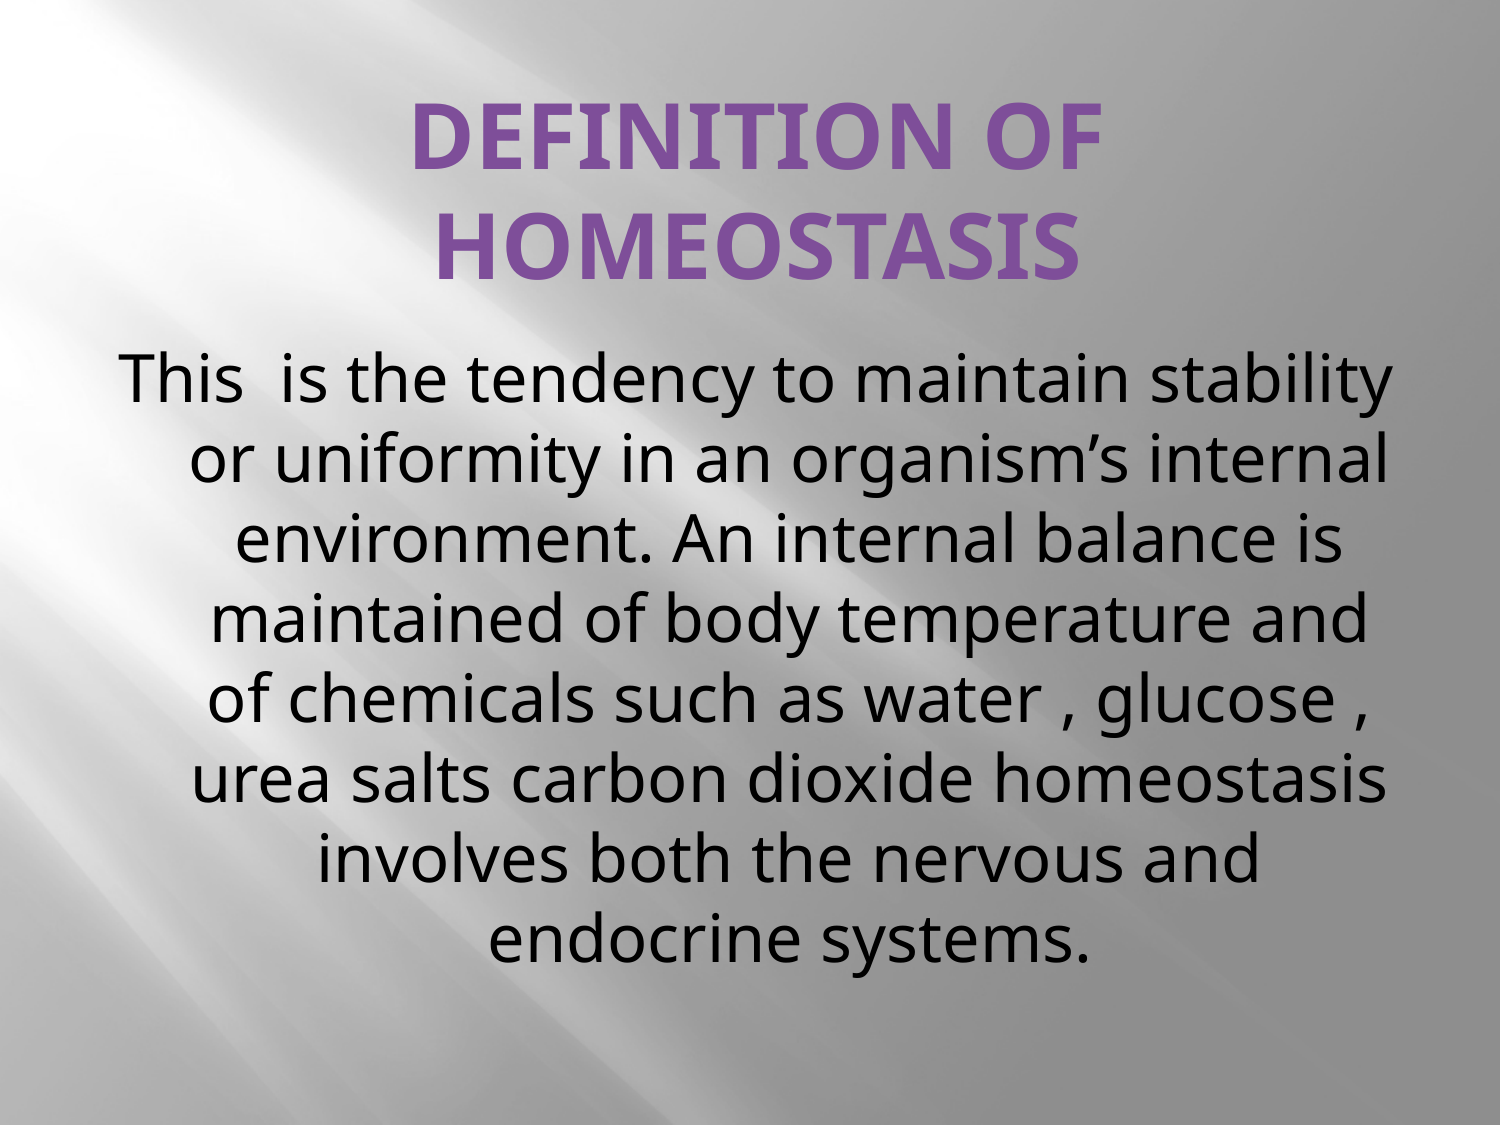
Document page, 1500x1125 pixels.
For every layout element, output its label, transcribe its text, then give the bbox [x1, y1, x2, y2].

title DEFINITION OF HOMEOSTASIS [82, 93, 1432, 282]
list This is the tendency to maintain stability or uniformity in an organism’s internal environment. An internal balance is maintained of body temperature and of chemicals such as water , glucose , urea salts carbon dioxide homeostasis involves both the nervous and endocrine systems. [70, 328, 1421, 1101]
